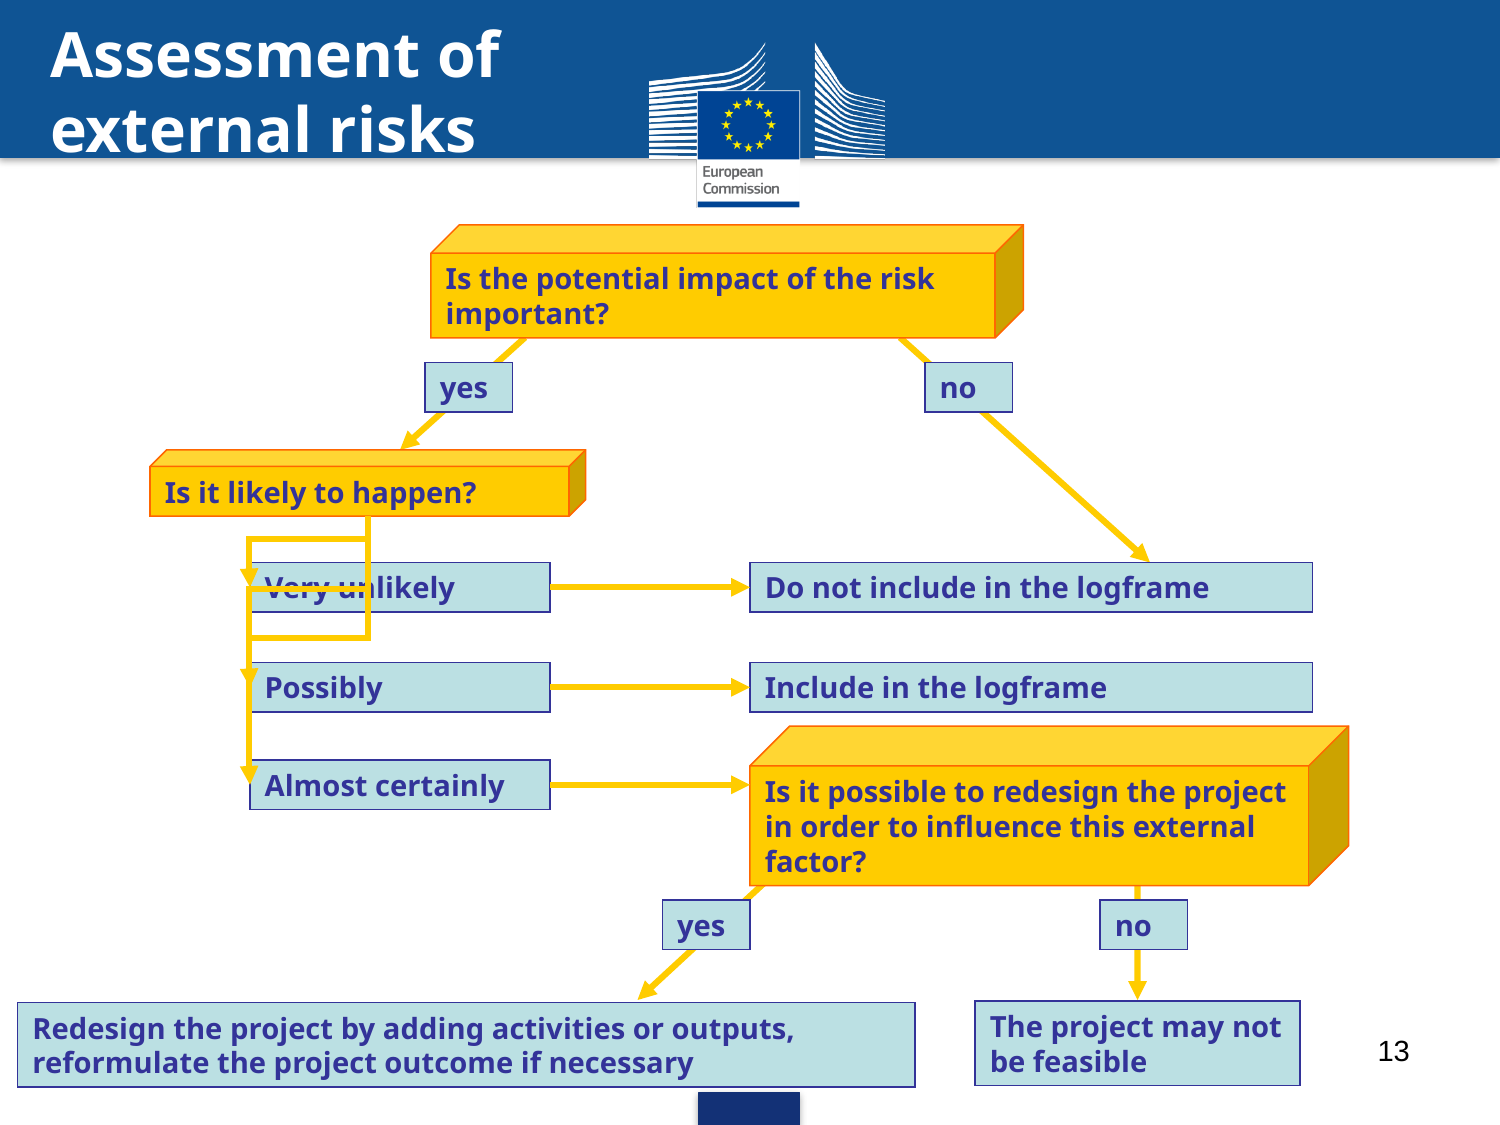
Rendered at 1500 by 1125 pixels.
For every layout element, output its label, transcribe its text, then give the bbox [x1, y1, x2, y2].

picture [649, 42, 885, 208]
text_box Very unlikely [255, 592, 365, 613]
text_box [637, 950, 692, 1000]
text_box [983, 413, 1150, 562]
text_box Possibly [254, 662, 550, 713]
text_box yes [662, 899, 750, 950]
text_box Redesign the project by adding activities or outputs, reformulate the project outcome if necessary [17, 1002, 916, 1088]
text_box Do not include in the logframe [750, 562, 1313, 613]
text_box Is it likely to happen? [150, 449, 586, 517]
text_box Is it possible to redesign the project in order to influence this external factor? [749, 726, 1349, 886]
text_box Assessment of external risks [35, 0, 580, 186]
text_box Is the potential impact of the risk important? [430, 224, 1024, 338]
text_box [1131, 950, 1144, 1000]
text_box The project may not be feasible [975, 1000, 1300, 1086]
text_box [149, 491, 251, 786]
text_box yes [424, 362, 513, 413]
text_box Very unlikely [371, 562, 550, 613]
text_box Almost certainly [249, 759, 550, 810]
slide_number 13 [1074, 1024, 1426, 1103]
text_box no [924, 362, 1013, 413]
text_box Include in the logframe [750, 662, 1313, 713]
text_box [400, 413, 442, 449]
text_box no [1099, 899, 1188, 950]
text_box Very unlikely [255, 562, 365, 586]
